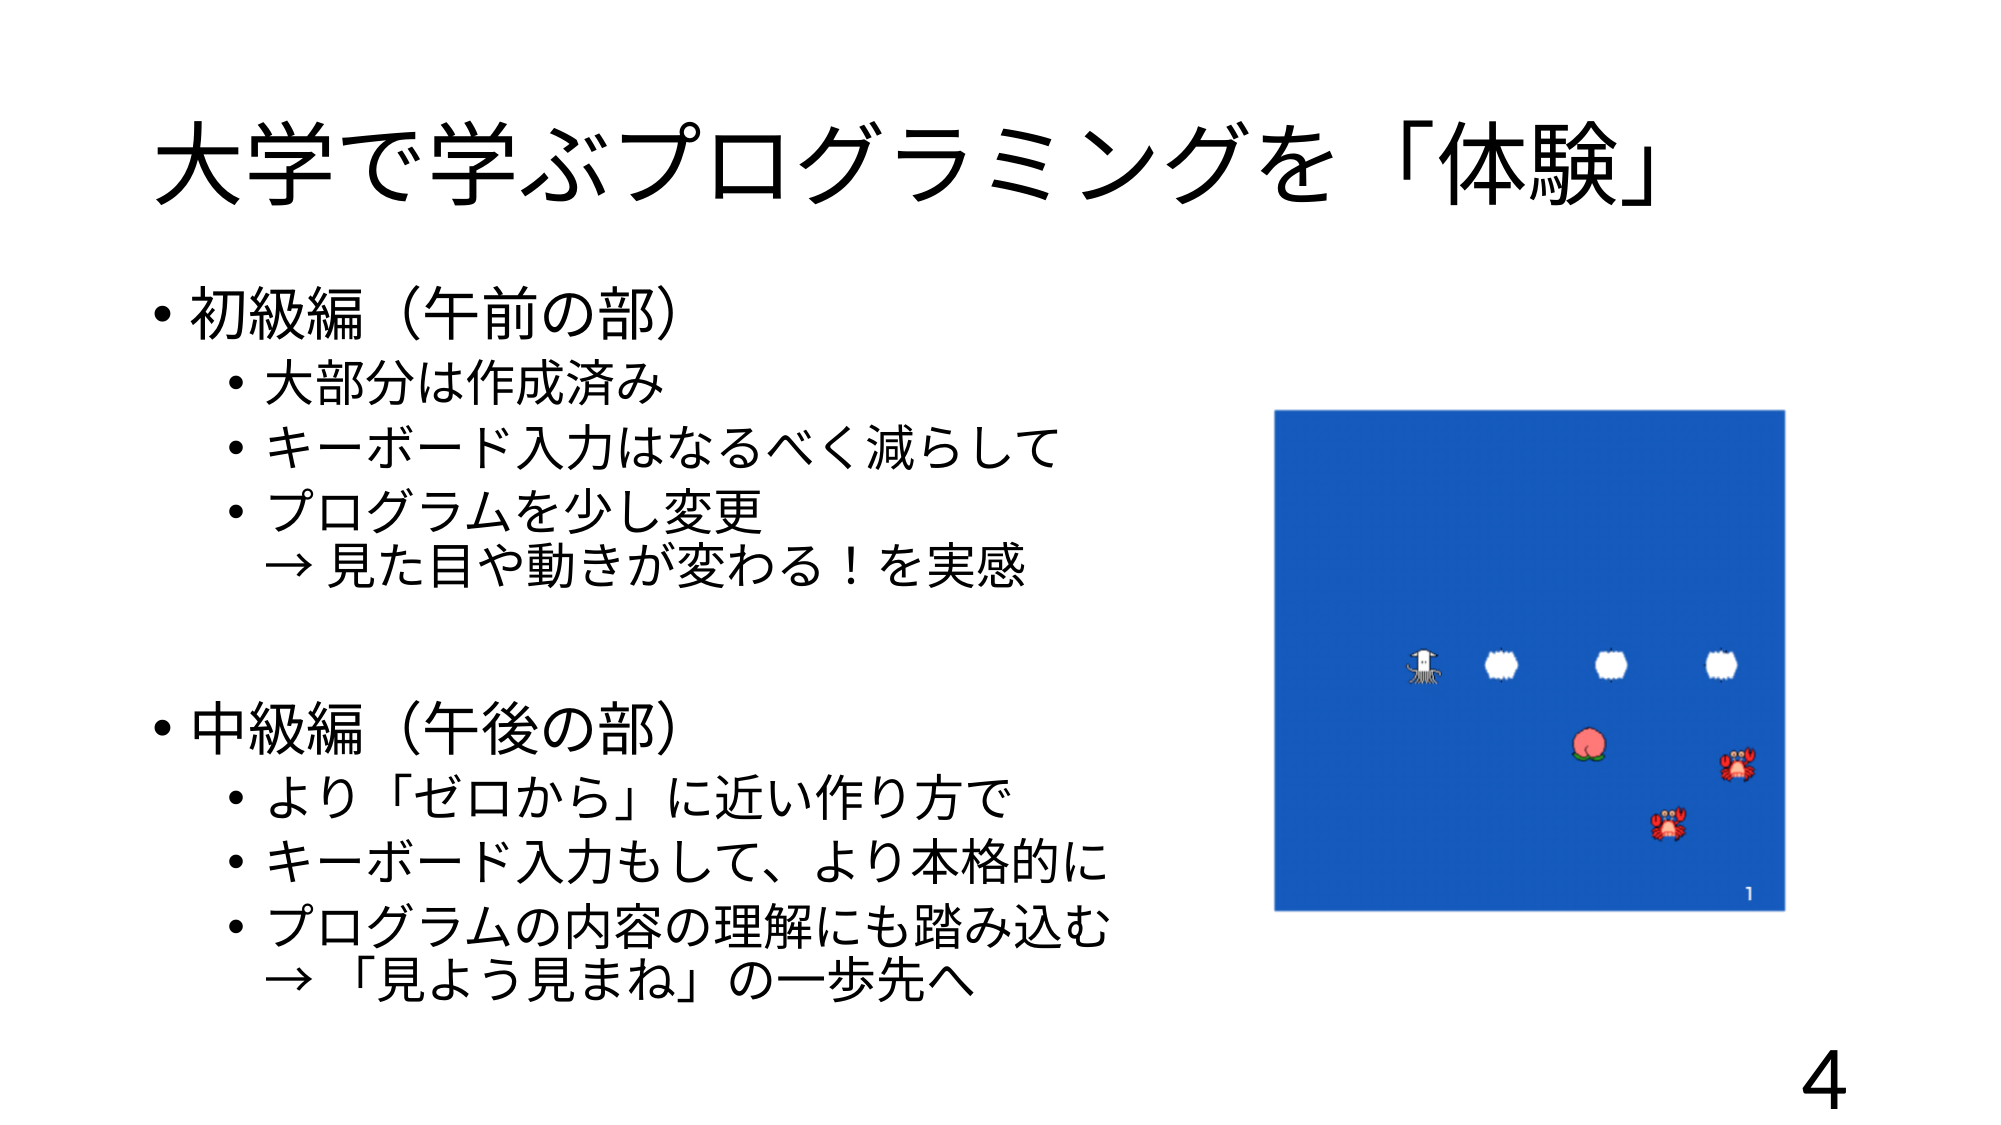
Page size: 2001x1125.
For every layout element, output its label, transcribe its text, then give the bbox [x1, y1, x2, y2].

picture [999, 338, 1944, 975]
title 大学で学ぶプログラミングを「体験」 [137, 59, 1863, 277]
slide_number 4 [1412, 1042, 1863, 1103]
list 初級編（午前の部） 大部分は作成済み キーボード入力はなるべく減らして プログラムを少し変更 → 見た目や動きが変わる！を実感 中級編（午後の部） より「ゼロから」に近い作り方で キーボード入力もして、より本格的に プログラムの内容の理解にも踏み込む → 「見よう見まね」の一歩先へ [137, 277, 1863, 1043]
